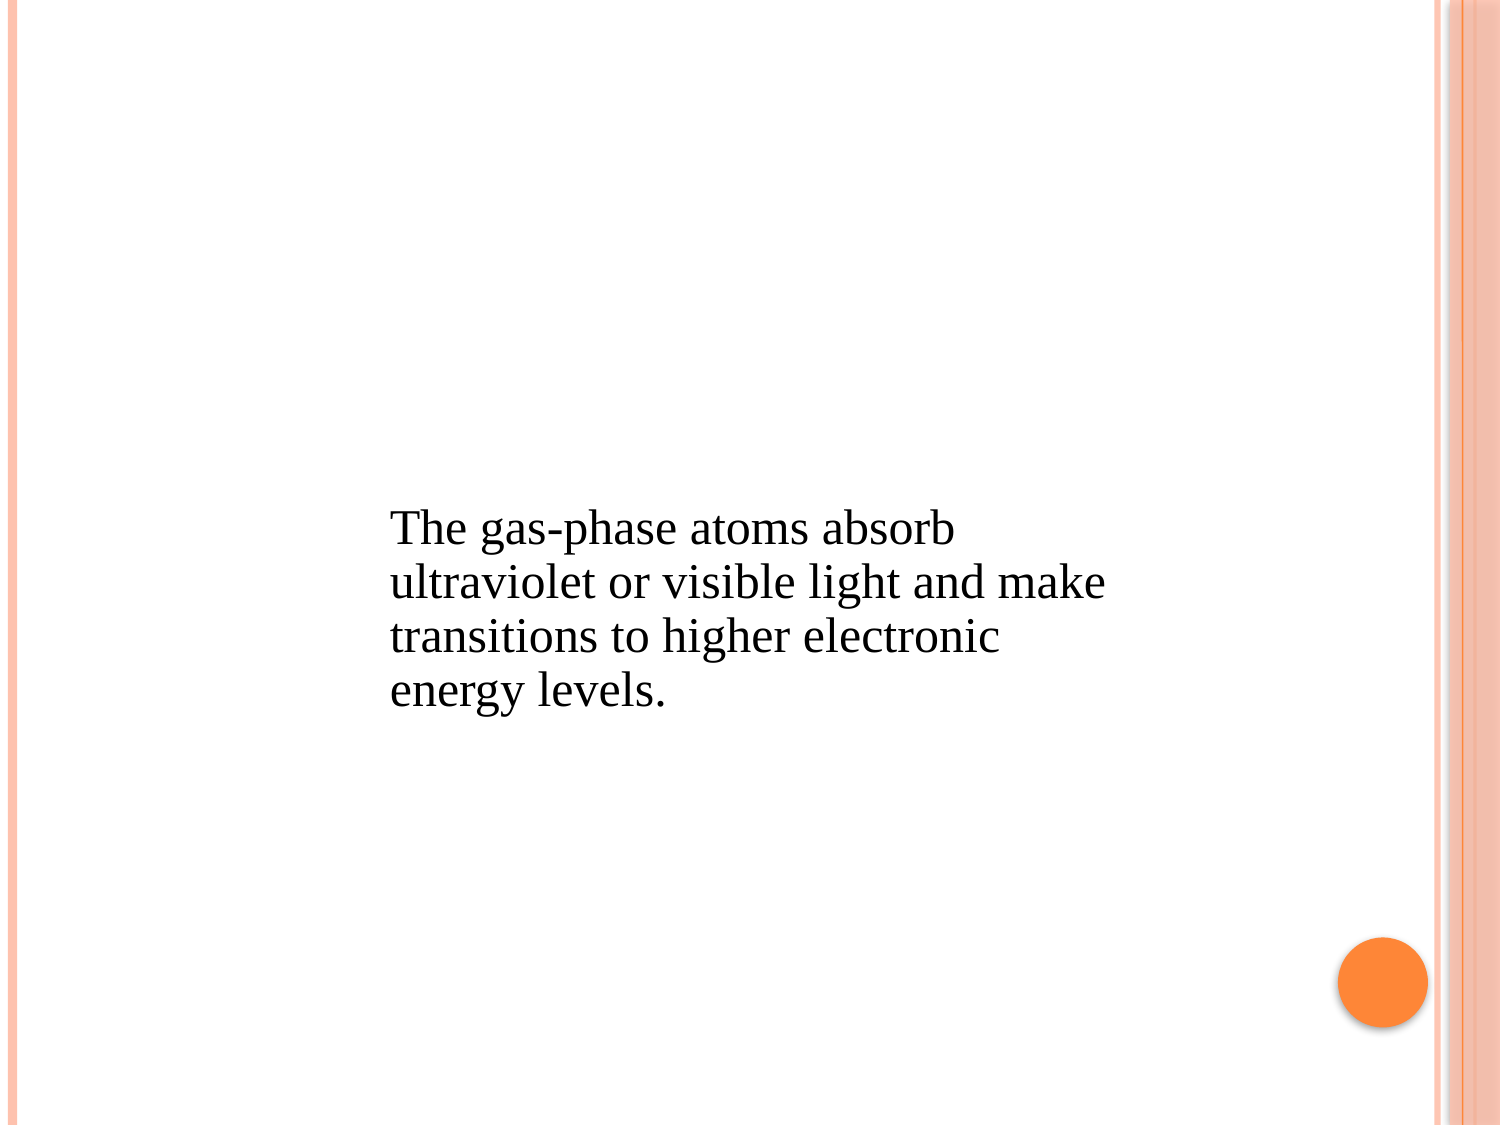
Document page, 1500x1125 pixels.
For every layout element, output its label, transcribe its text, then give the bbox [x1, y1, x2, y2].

text_box The gas-phase atoms absorb ultraviolet or visible light and make transitions to higher electronic energy levels. [374, 493, 1125, 725]
